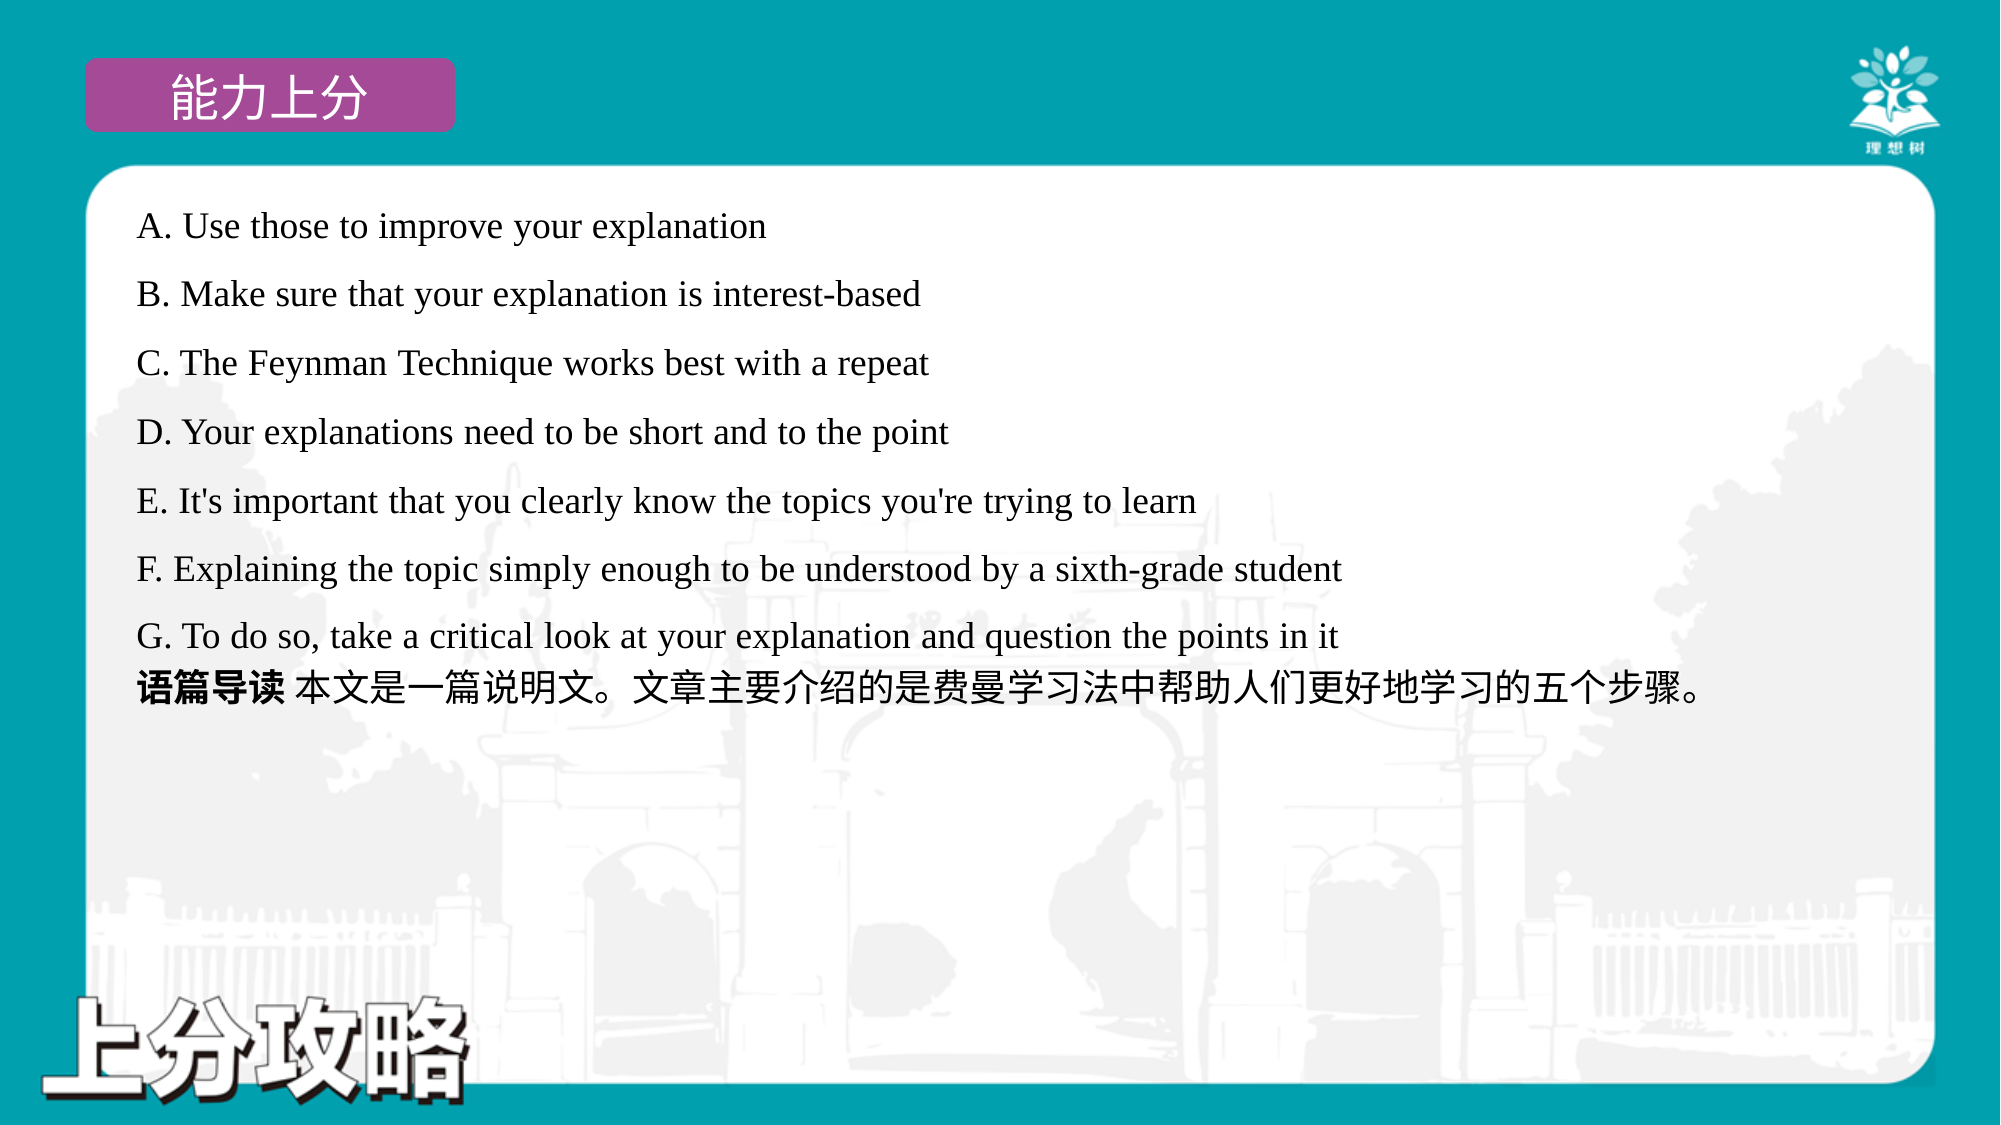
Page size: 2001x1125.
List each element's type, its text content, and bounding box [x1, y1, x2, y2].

picture [0, 0, 2000, 1125]
text_box 语篇导读 本文是一篇说明文。文章主要介绍的是费曼学习法中帮助人们更好地学习的五个步骤。 [136, 642, 1865, 702]
text_box A. Use those to improve your explanation B. Make sure that your explanation is interest-based C. The Feynman Technique works best with a repeat D. Your explanations need to be short and to the point E. It's important that you clearly know the topics you're trying to learn F. Explaining the topic simply enough to be understood by a sixth-grade student G. To do so, take a critical look at your explanation and question the points in it#7 [136, 176, 1865, 642]
